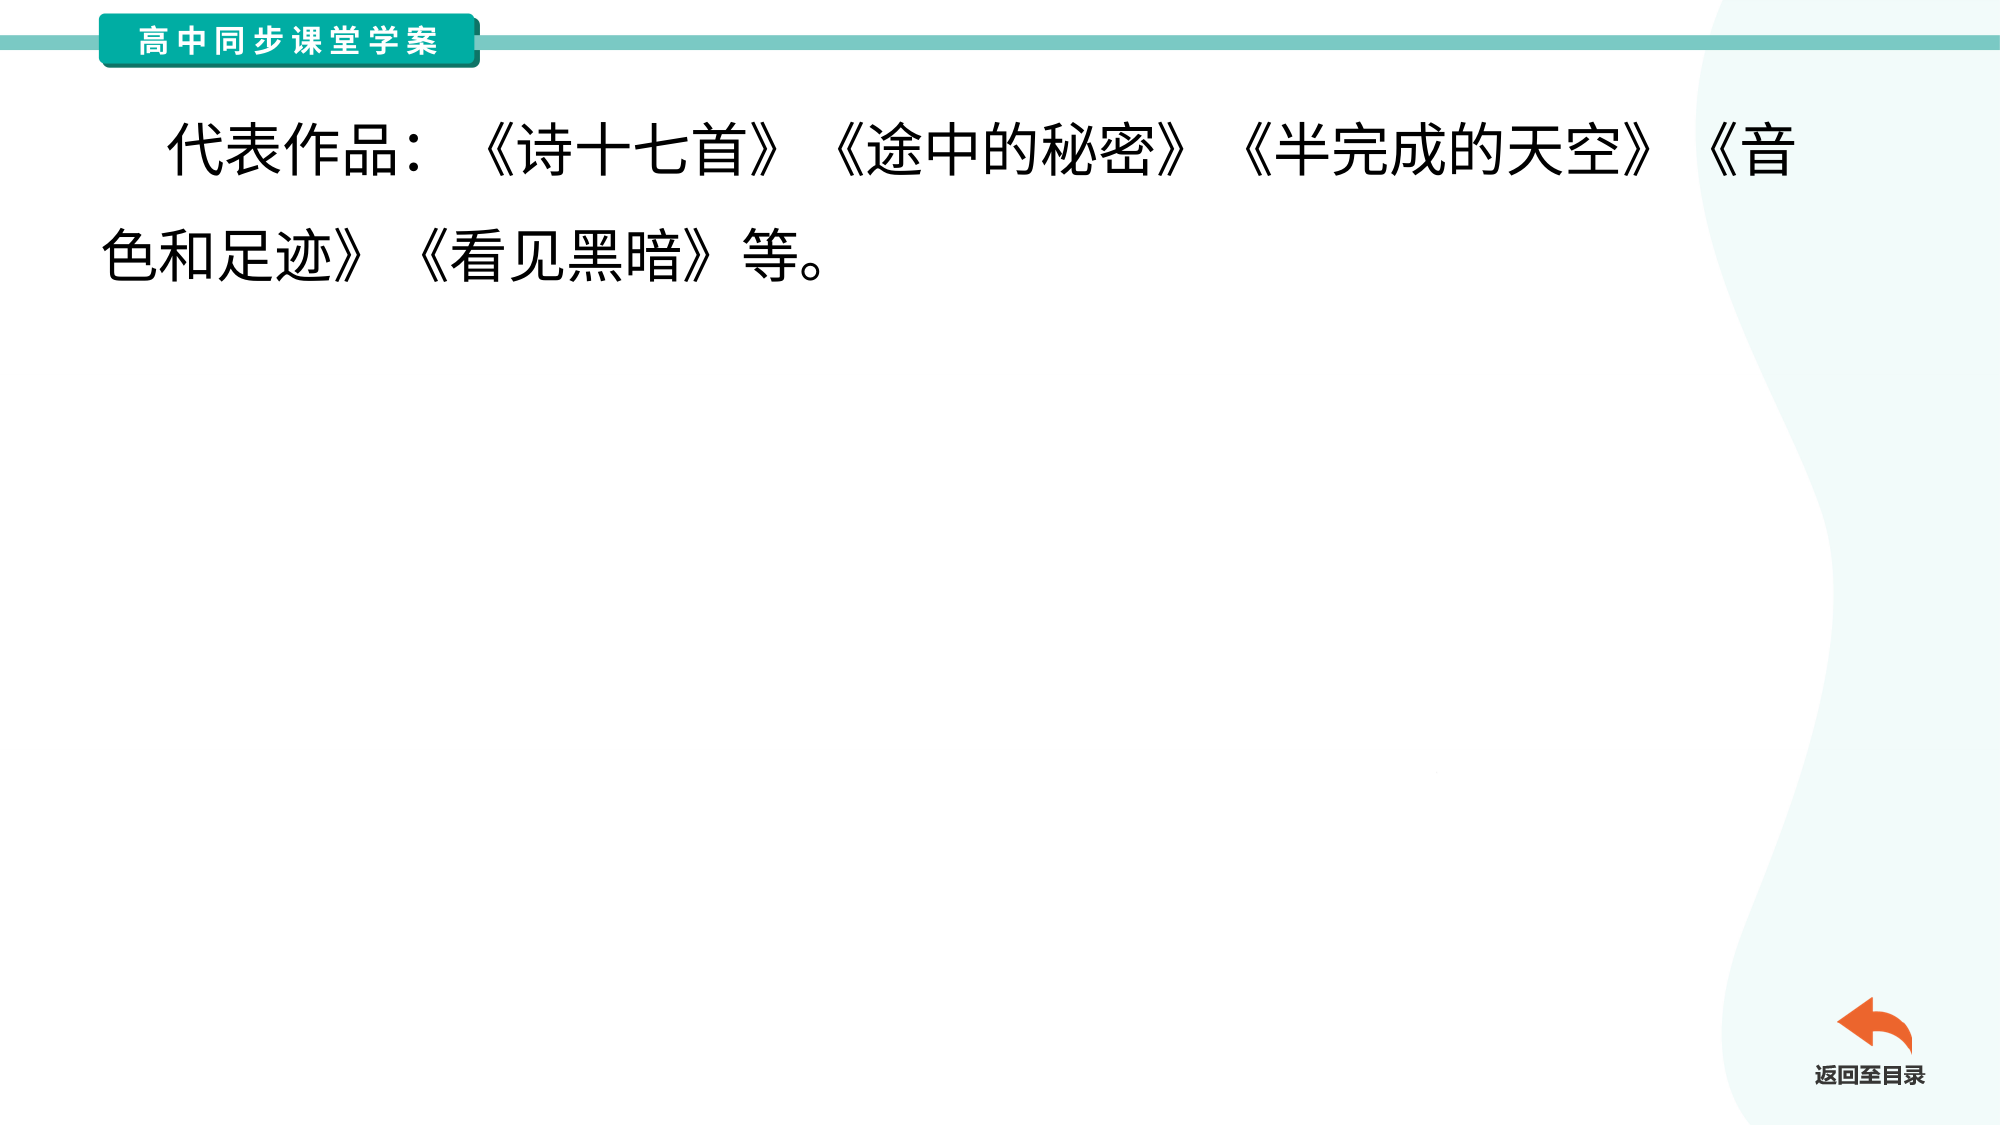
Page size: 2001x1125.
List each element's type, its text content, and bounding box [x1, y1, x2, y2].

text_box 代表作品：《诗十七首》《途中的秘密》《半完成的天空》《音 色和足迹》《看见黑暗》等。 [100, 76, 1899, 289]
picture [0, 0, 2000, 1125]
